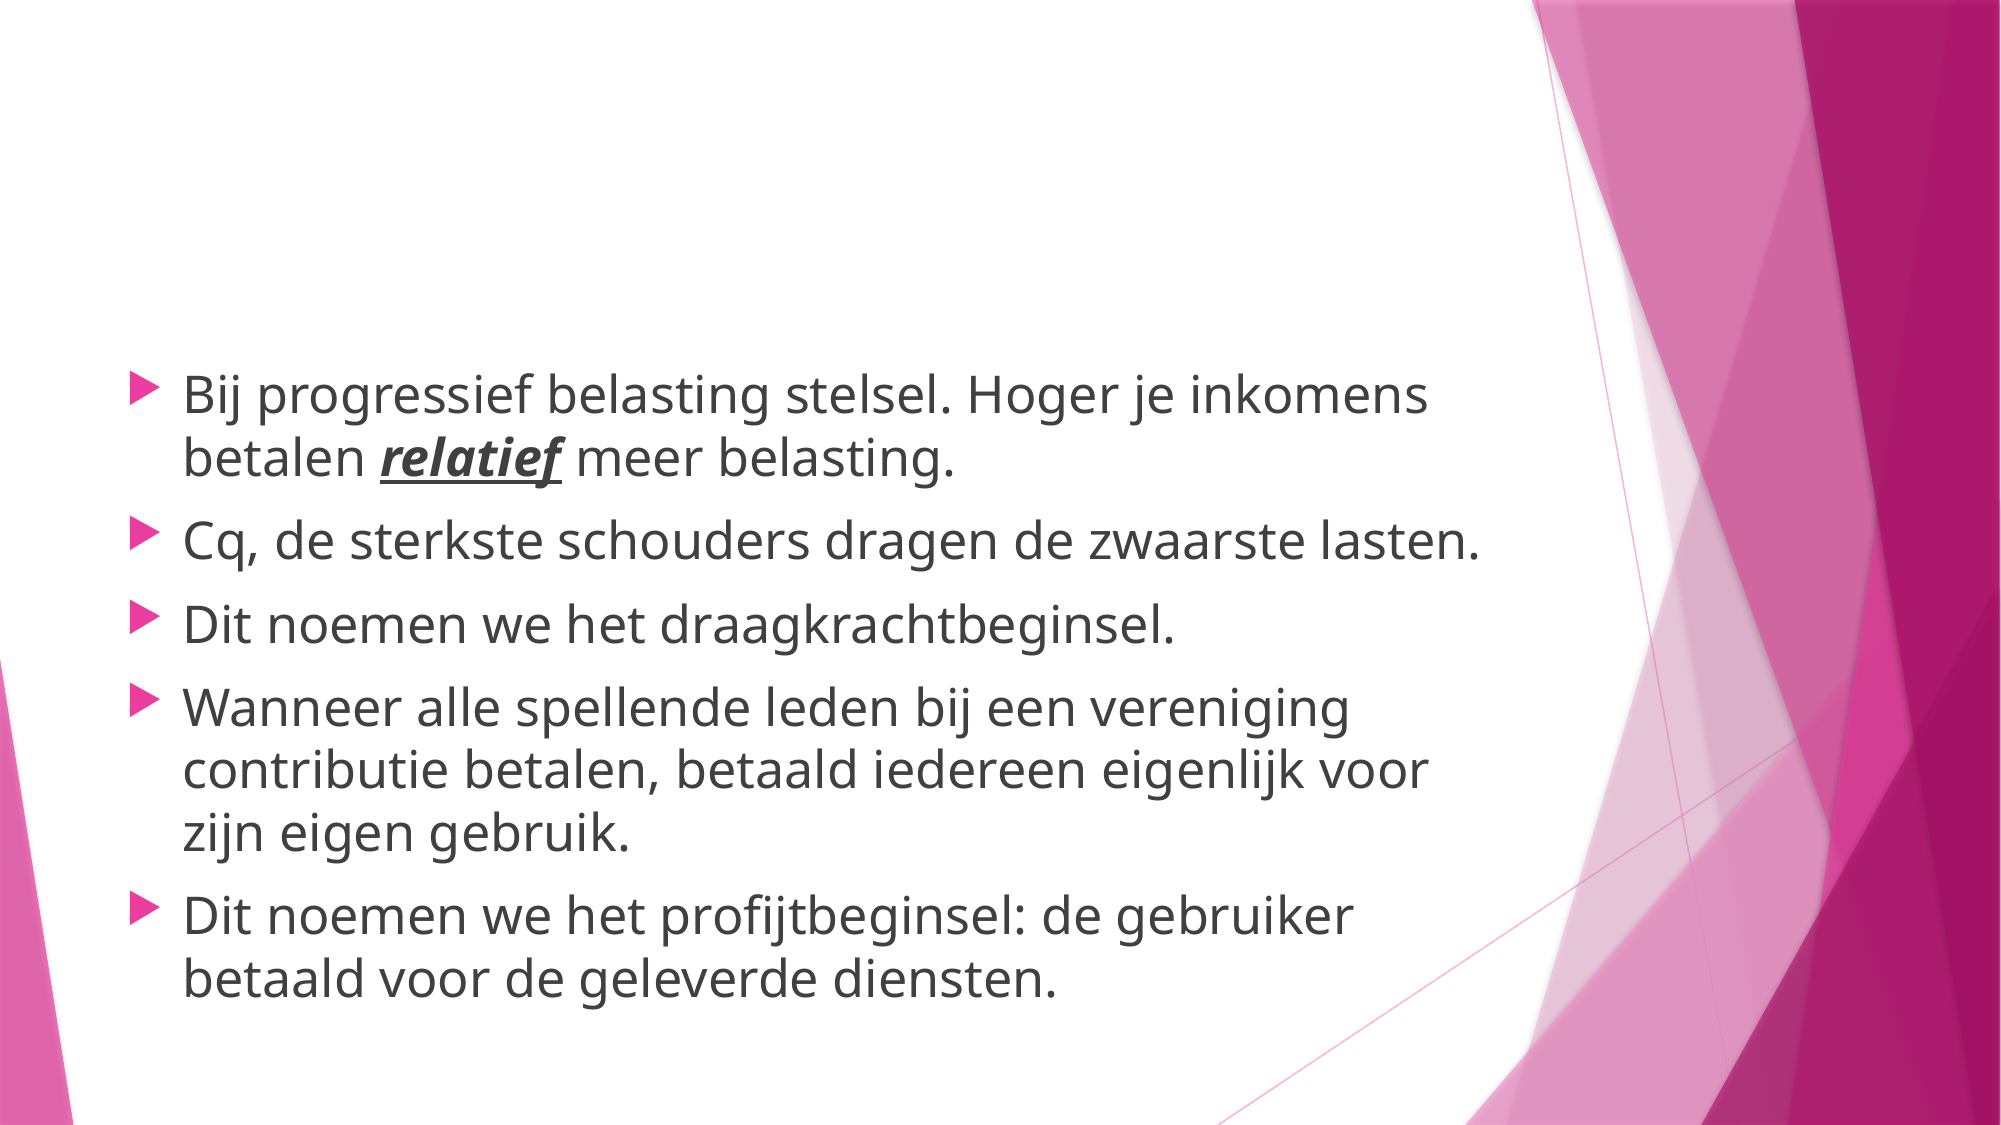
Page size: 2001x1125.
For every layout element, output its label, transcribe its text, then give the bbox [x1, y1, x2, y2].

list Bij progressief belasting stelsel. Hoger je inkomens betalen relatief meer belasting. Cq, de sterkste schouders dragen de zwaarste lasten. Dit noemen we het draagkrachtbeginsel. Wanneer alle spellende leden bij een vereniging contributie betalen, betaald iedereen eigenlijk voor zijn eigen gebruik. Dit noemen we het profijtbeginsel: de gebruiker betaald voor de geleverde diensten. [111, 354, 1522, 992]
